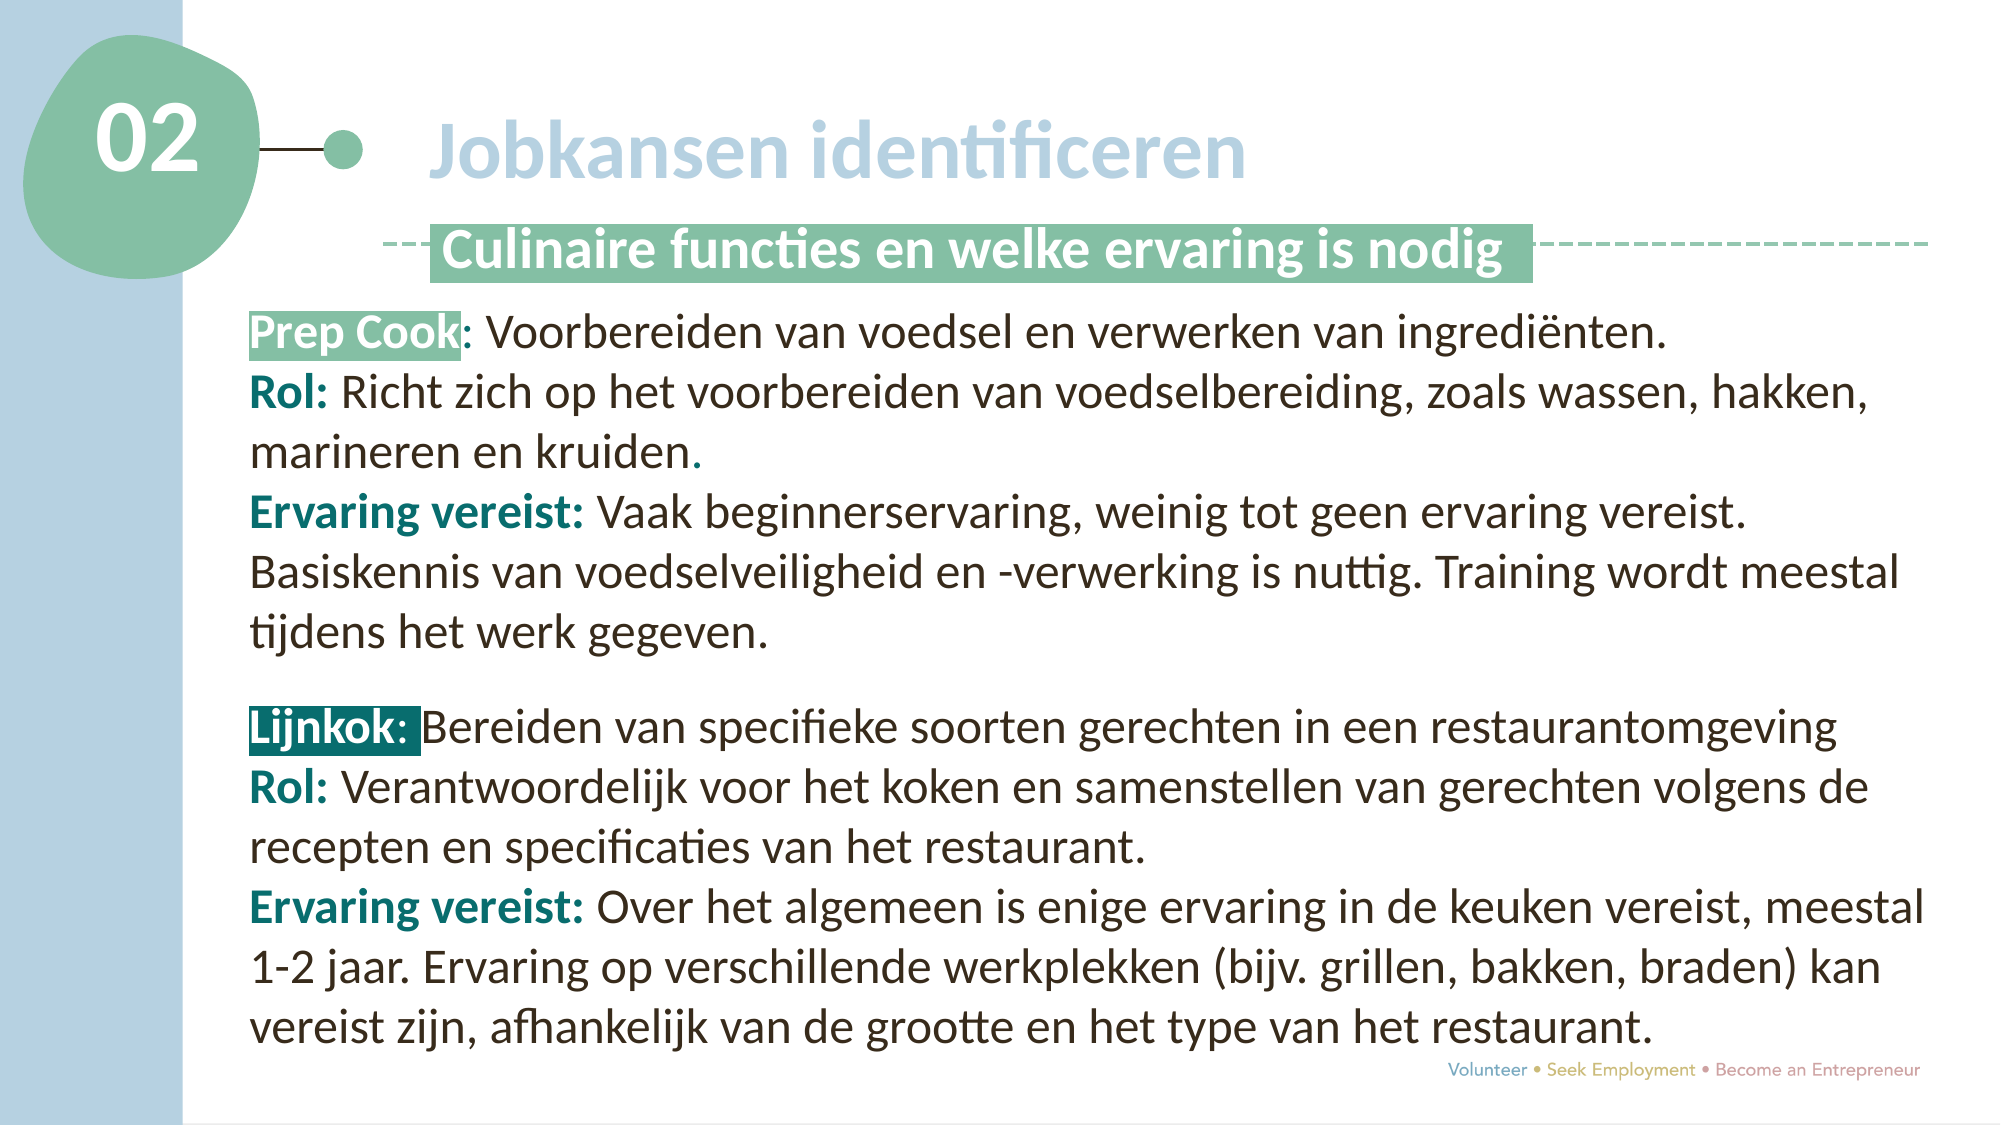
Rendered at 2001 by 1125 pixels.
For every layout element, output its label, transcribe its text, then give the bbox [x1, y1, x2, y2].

text_box [55, 35, 249, 88]
text_box 02 [21, 88, 275, 230]
text_box [0, 0, 184, 1125]
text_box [110, 129, 363, 170]
text_box Culinaire functies en welke ervaring is nodig: [414, 244, 1707, 288]
text_box Jobkansen identificeren [414, 108, 1675, 202]
text_box Culinaire functies en welke ervaring is nodig: [414, 202, 1707, 243]
text_box Prep Cook: Voorbereiden van voedsel en verwerken van ingrediënten. Rol: Richt zich op het voorbereiden van voedselbereiding, zoals wassen, hakken, marineren en kruiden. Ervaring vereist: Vaak beginnerservaring, weinig tot geen ervaring vereist. Basiskennis van voedselveiligheid en -verwerking is nuttig. Training wordt meestal tijdens het werk gegeven. Lijnkok: Bereiden van specifieke soorten gerechten in een restaurantomgeving Rol: Verantwoordelijk voor het koken en samenstellen van gerechten volgens de recepten en specificaties van het restaurant. Ervaring vereist: Over het algemeen is enige ervaring in de keuken vereist, meestal 1-2 jaar. Ervaring op verschillende werkplekken (bijv. grillen, bakken, braden) kan vereist zijn, afhankelijk van de grootte en het type van het restaurant. . [234, 290, 1991, 1125]
text_box [34, 230, 234, 280]
